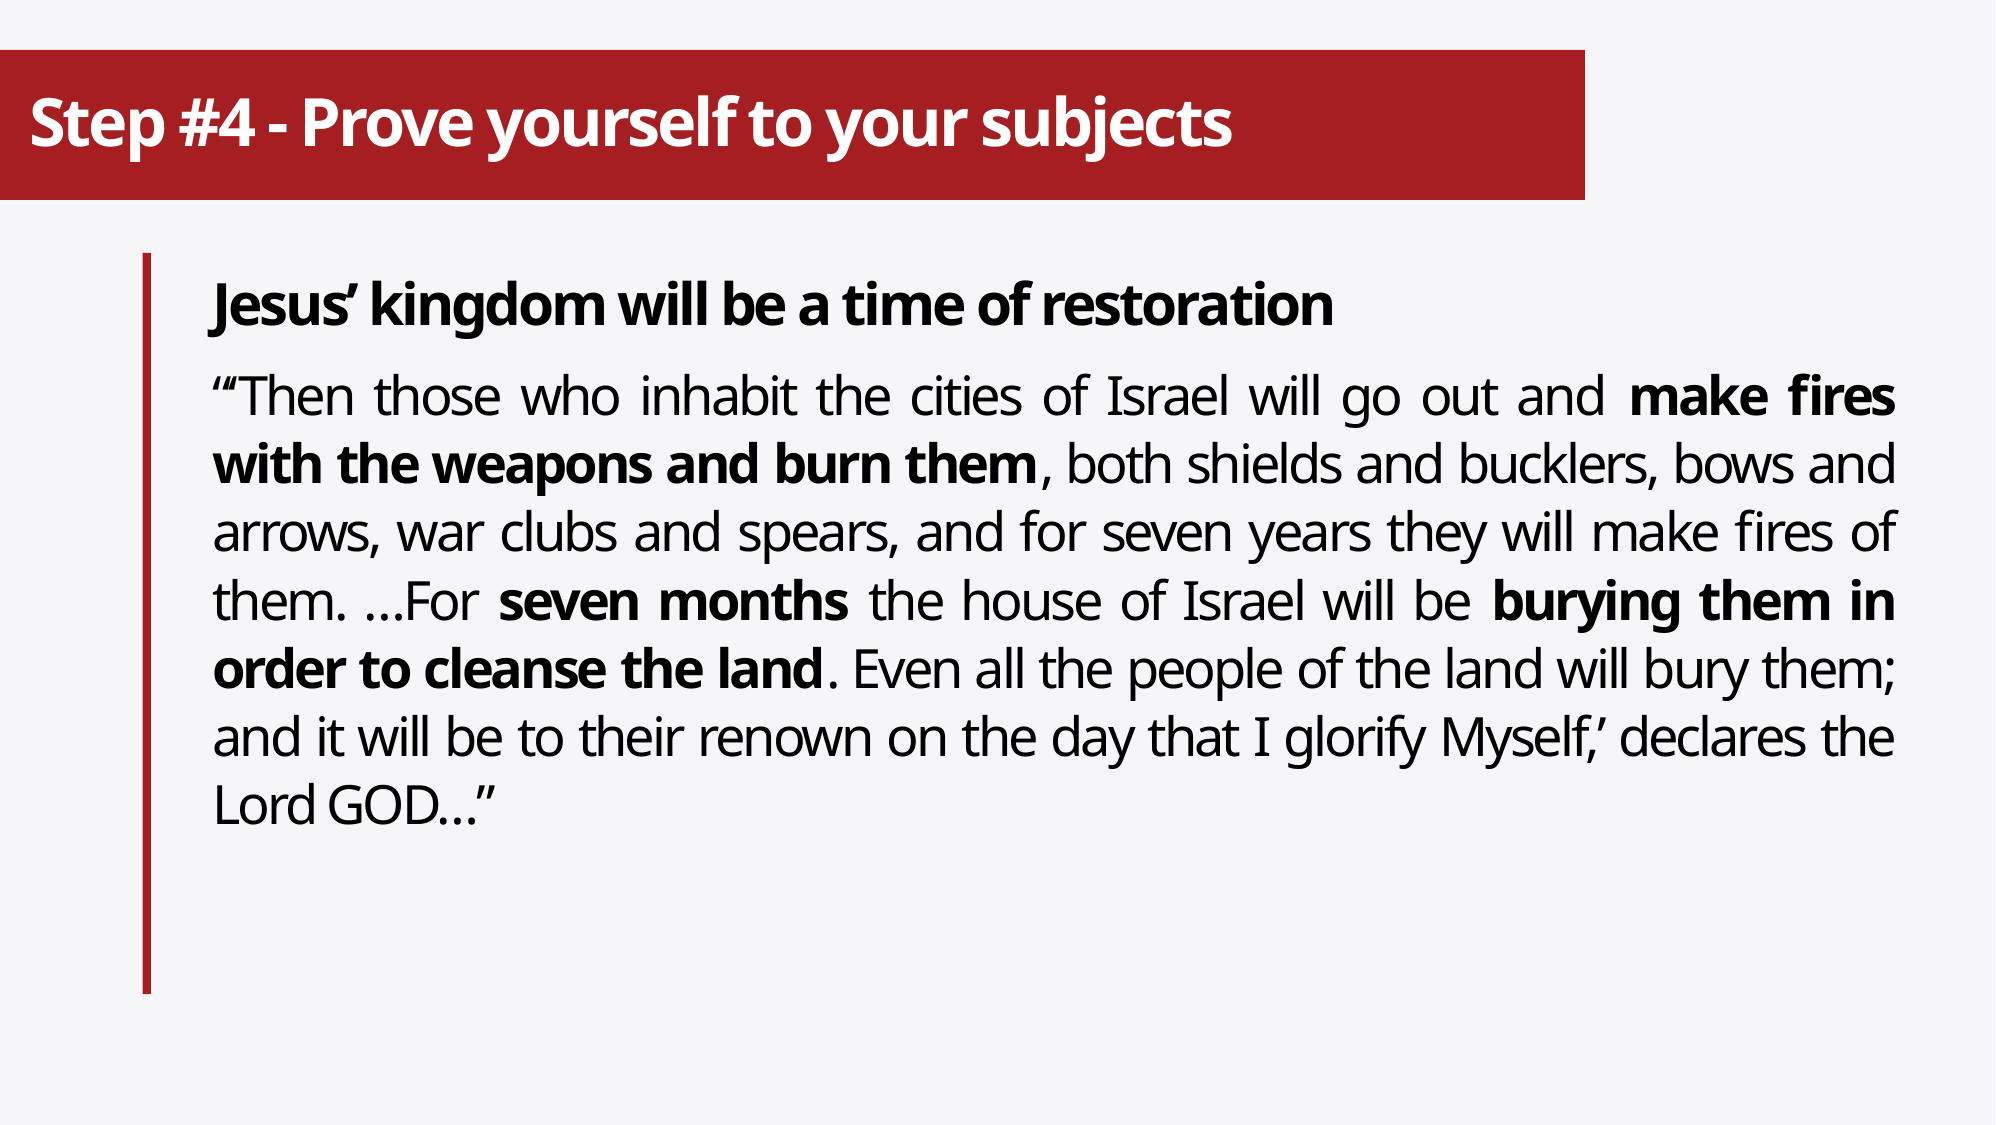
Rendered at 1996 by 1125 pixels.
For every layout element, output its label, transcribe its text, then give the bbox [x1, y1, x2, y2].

subtitle Jesus’ kingdom will be a time of restoration “‘Then those who inhabit the cities of Israel will go out and make fires with the weapons and burn them, both shields and bucklers, bows and arrows, war clubs and spears, and for seven years they will make fires of them. …For seven months the house of Israel will be burying them in order to cleanse the land. Even all the people of the land will bury them; and it will be to their renown on the day that I glorify Myself,’ declares the Lord GOD…” [197, 249, 1910, 1000]
title Step #4 - Prove yourself to your subjects [14, 62, 1810, 188]
